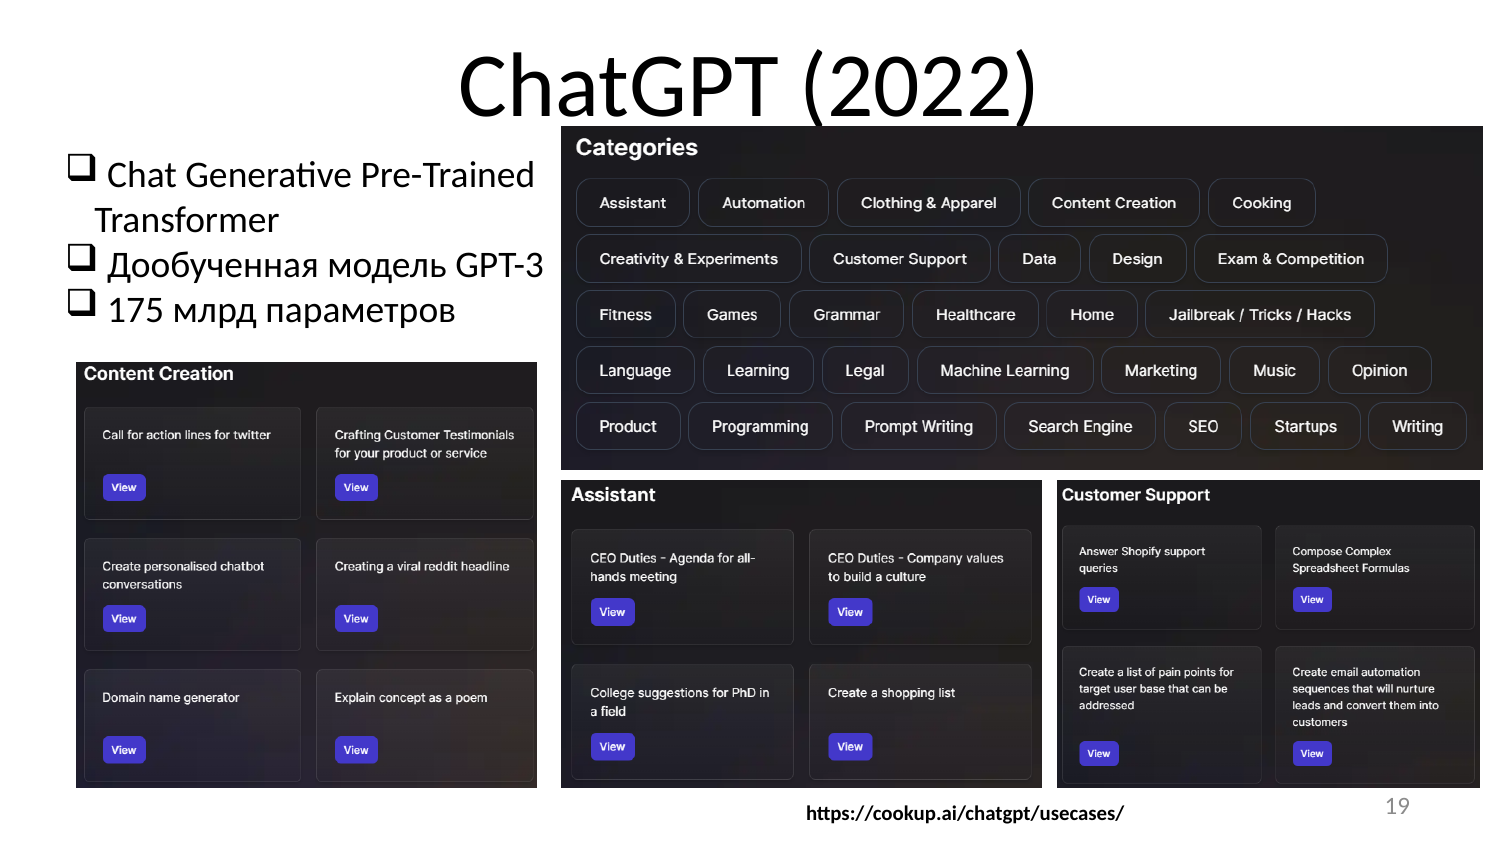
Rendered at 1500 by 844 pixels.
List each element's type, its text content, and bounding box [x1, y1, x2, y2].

text_box Chat Generative Pre-Trained Transformer Дообученная модель GPT-3 175 млрд параметров [64, 150, 555, 331]
text_box https://cookup.ai/chatgpt/usecases/ [806, 787, 1184, 825]
picture [560, 480, 1042, 789]
picture [560, 126, 1483, 470]
title ChatGPT (2022) [75, 9, 1425, 150]
slide_number 19 [1074, 798, 1425, 827]
picture [1056, 480, 1481, 789]
picture [76, 362, 537, 789]
